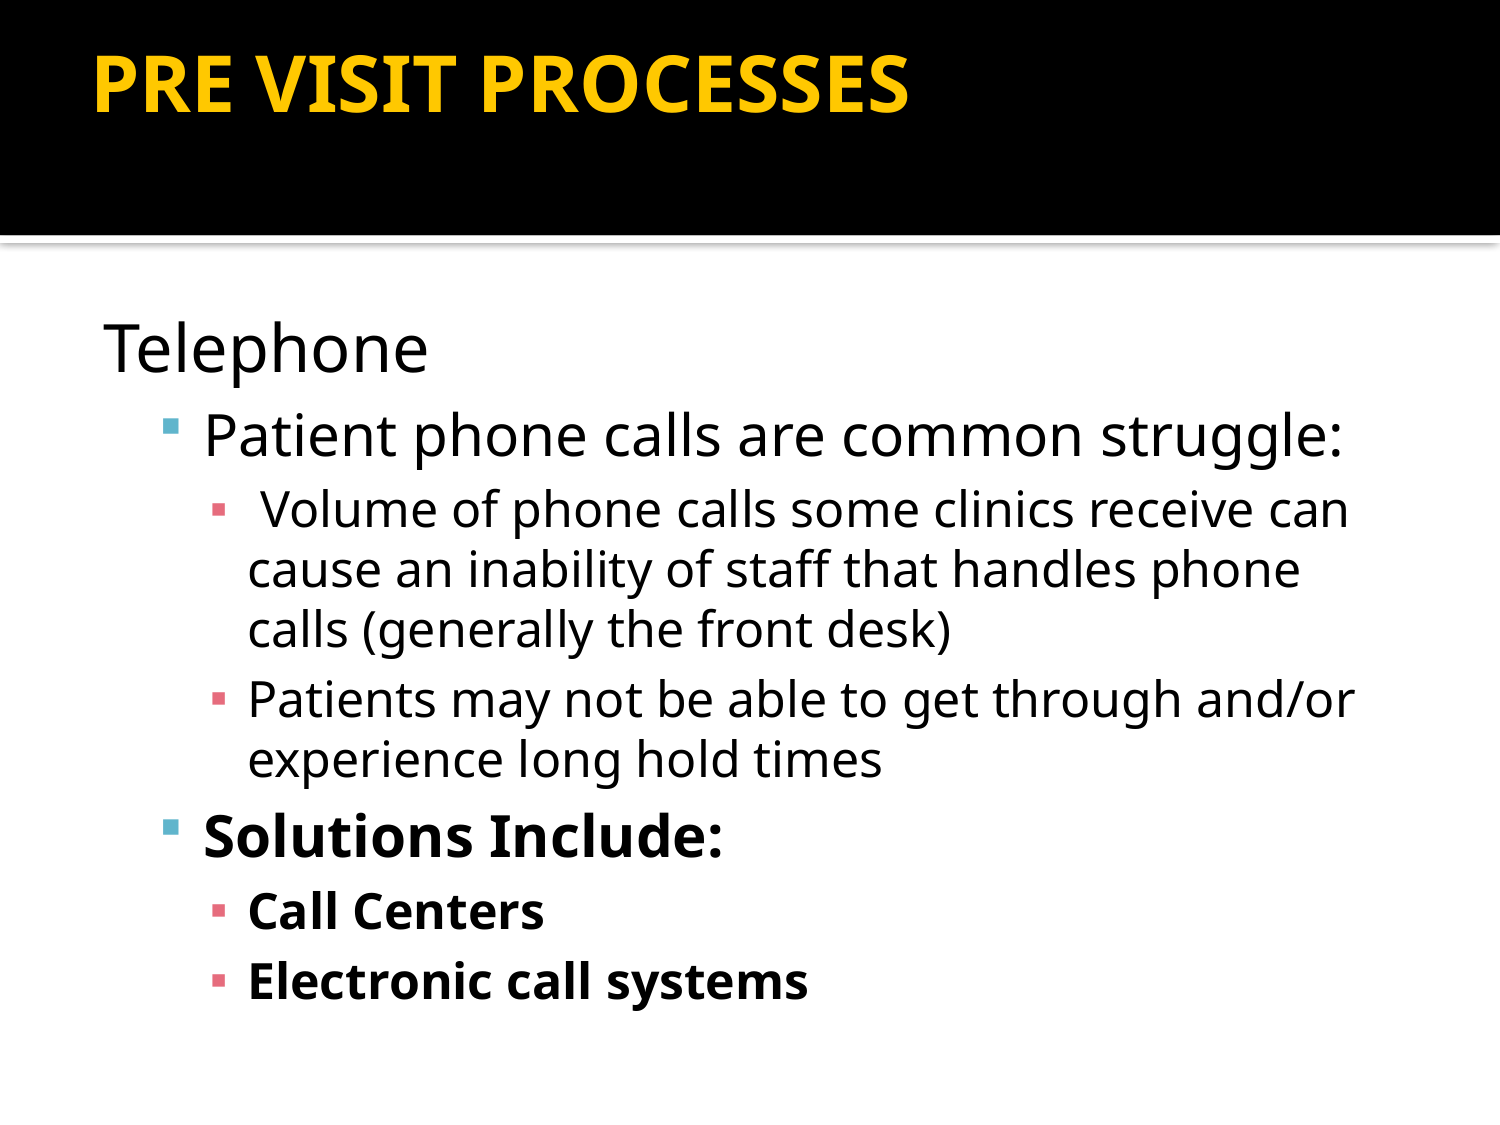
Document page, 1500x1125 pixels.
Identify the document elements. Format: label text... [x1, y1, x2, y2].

title PRE VISIT PROCESSES [75, 25, 1425, 231]
list Telephone Patient phone calls are common struggle: Volume of phone calls some clinics receive can cause an inability of staff that handles phone calls (generally the front desk) Patients may not be able to get through and/or experience long hold times Solutions Include: Call Centers Electronic call systems [74, 290, 1426, 1051]
